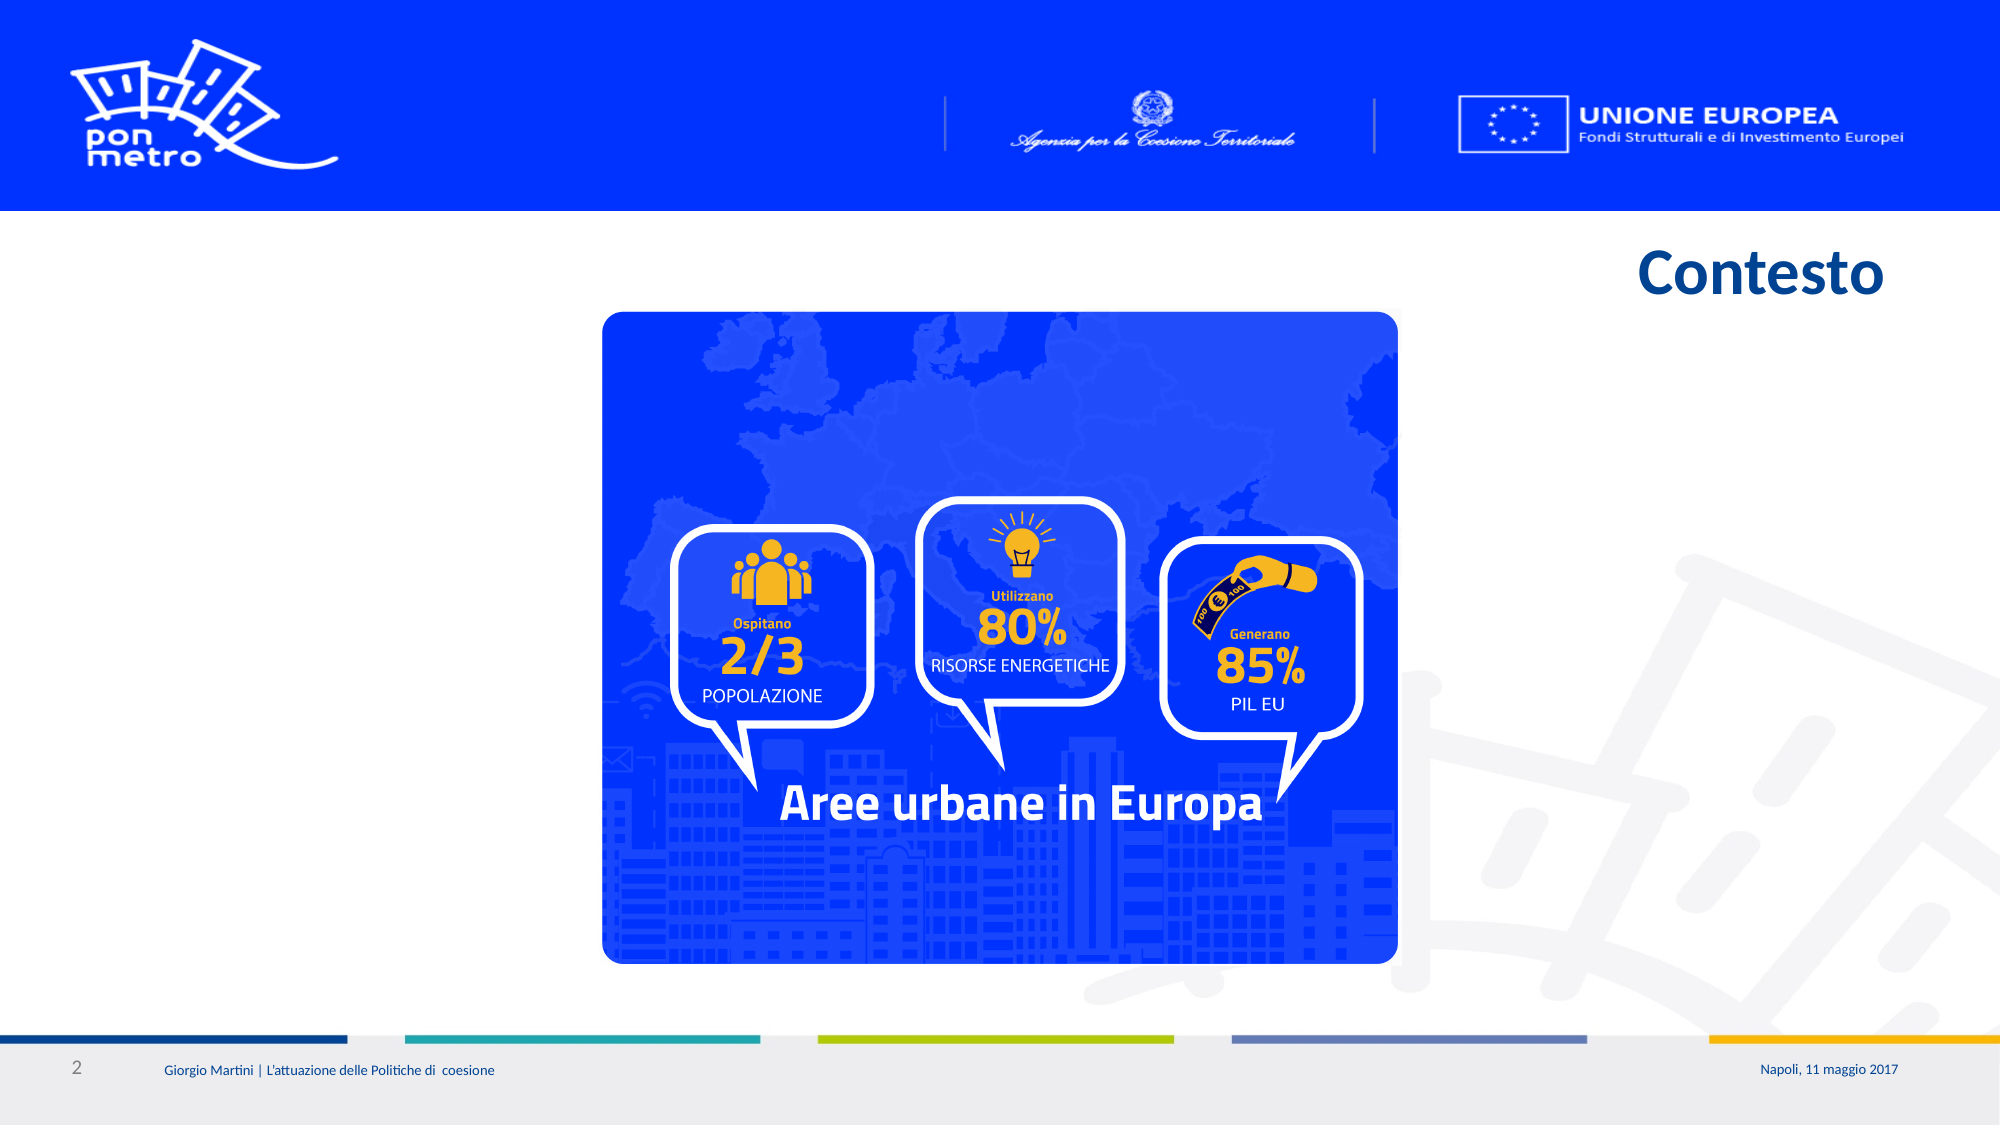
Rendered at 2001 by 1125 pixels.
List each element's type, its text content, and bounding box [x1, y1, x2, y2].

picture [0, 0, 2000, 211]
picture [0, 308, 2000, 1125]
title Contesto [99, 231, 1901, 305]
